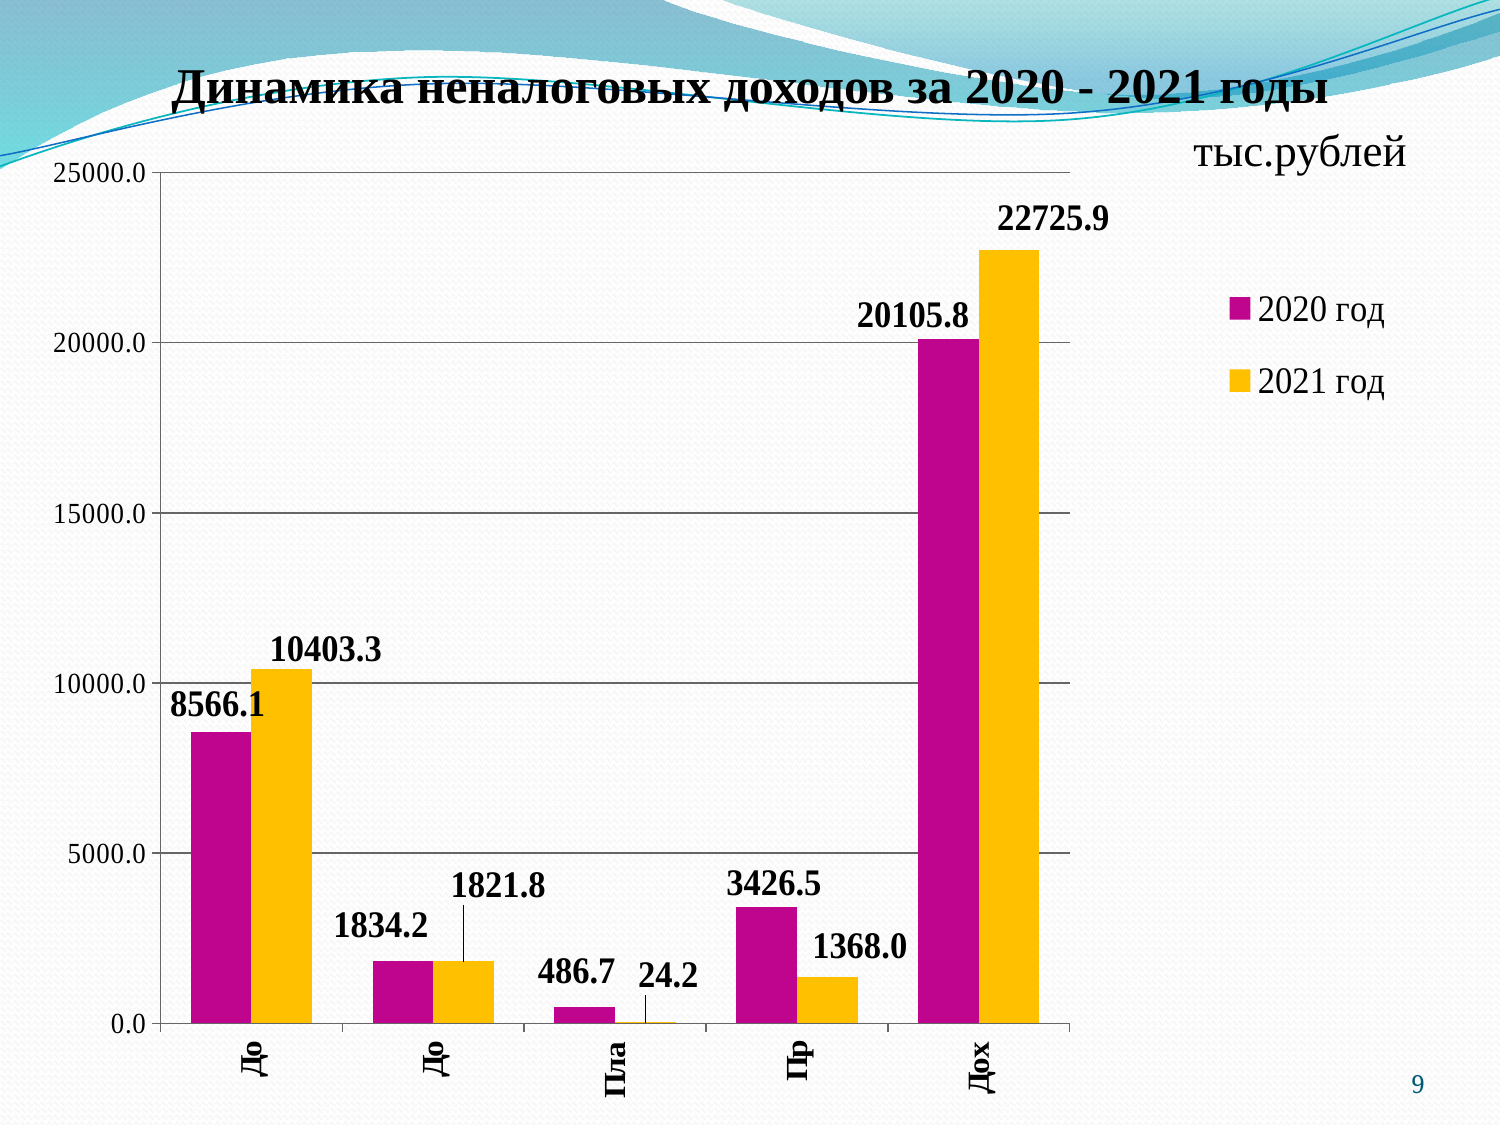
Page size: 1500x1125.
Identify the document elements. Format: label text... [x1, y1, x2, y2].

table_cell 100 [1424, 140, 1429, 183]
text_box тыс.рублей [1139, 113, 1461, 183]
chart [52, 136, 1424, 1125]
title Динамика неналоговых доходов за 2020 - 2021 годы [75, 30, 1425, 114]
